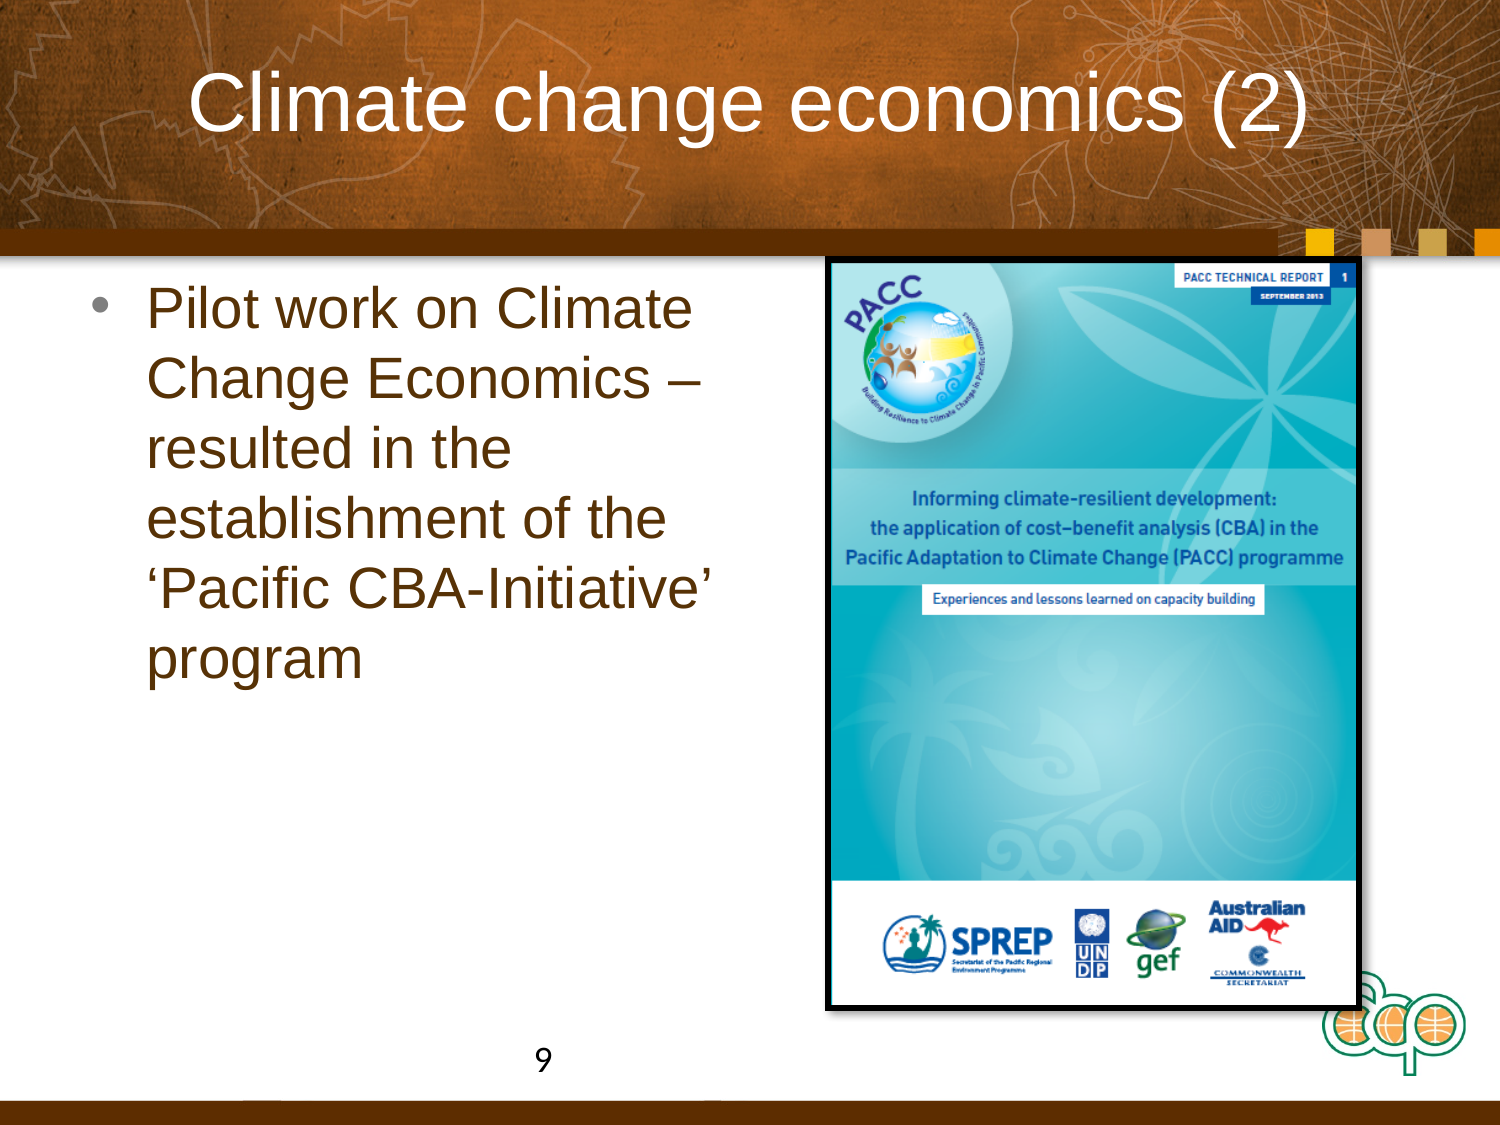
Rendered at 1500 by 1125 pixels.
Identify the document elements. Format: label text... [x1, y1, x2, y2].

list Pilot work on Climate Change Economics – resulted in the establishment of the ‘Pacific CBA-Initiative’ program [74, 262, 738, 1006]
picture [0, 0, 1500, 1125]
slide_number 9 [518, 1027, 869, 1071]
title Climate change economics (2) [74, 62, 1426, 234]
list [830, 262, 1357, 1006]
